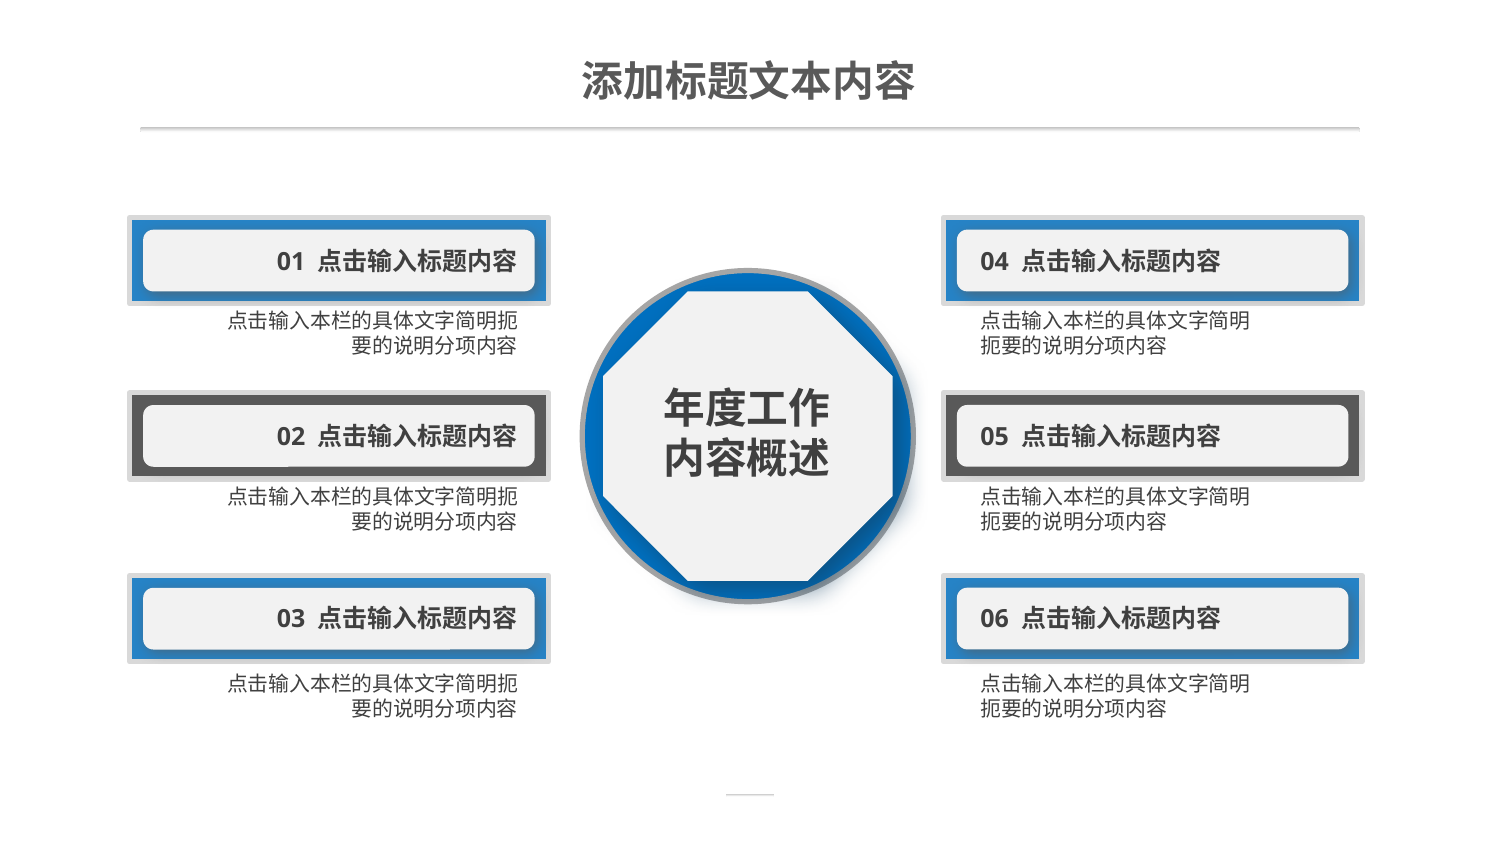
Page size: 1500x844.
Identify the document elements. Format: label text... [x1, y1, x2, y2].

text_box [943, 392, 1363, 480]
text_box 点击输入本栏的具体文字简明扼要的说明分项内容 [226, 322, 518, 343]
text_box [943, 575, 1363, 662]
text_box 点击输入本栏的具体文字简明扼要的说明分项内容 [980, 322, 1257, 343]
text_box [581, 270, 914, 602]
text_box 点击输入本栏的具体文字简明扼要的说明分项内容 [226, 498, 518, 519]
text_box 添加标题文本内容 [459, 49, 1038, 111]
text_box 点击输入本栏的具体文字简明扼要的说明分项内容 [980, 685, 1257, 706]
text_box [943, 217, 1363, 304]
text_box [129, 575, 549, 662]
text_box 点击输入本栏的具体文字简明扼要的说明分项内容 [226, 684, 518, 706]
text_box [129, 217, 549, 304]
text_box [129, 392, 549, 480]
text_box 点击输入本栏的具体文字简明扼要的说明分项内容 [980, 498, 1257, 519]
